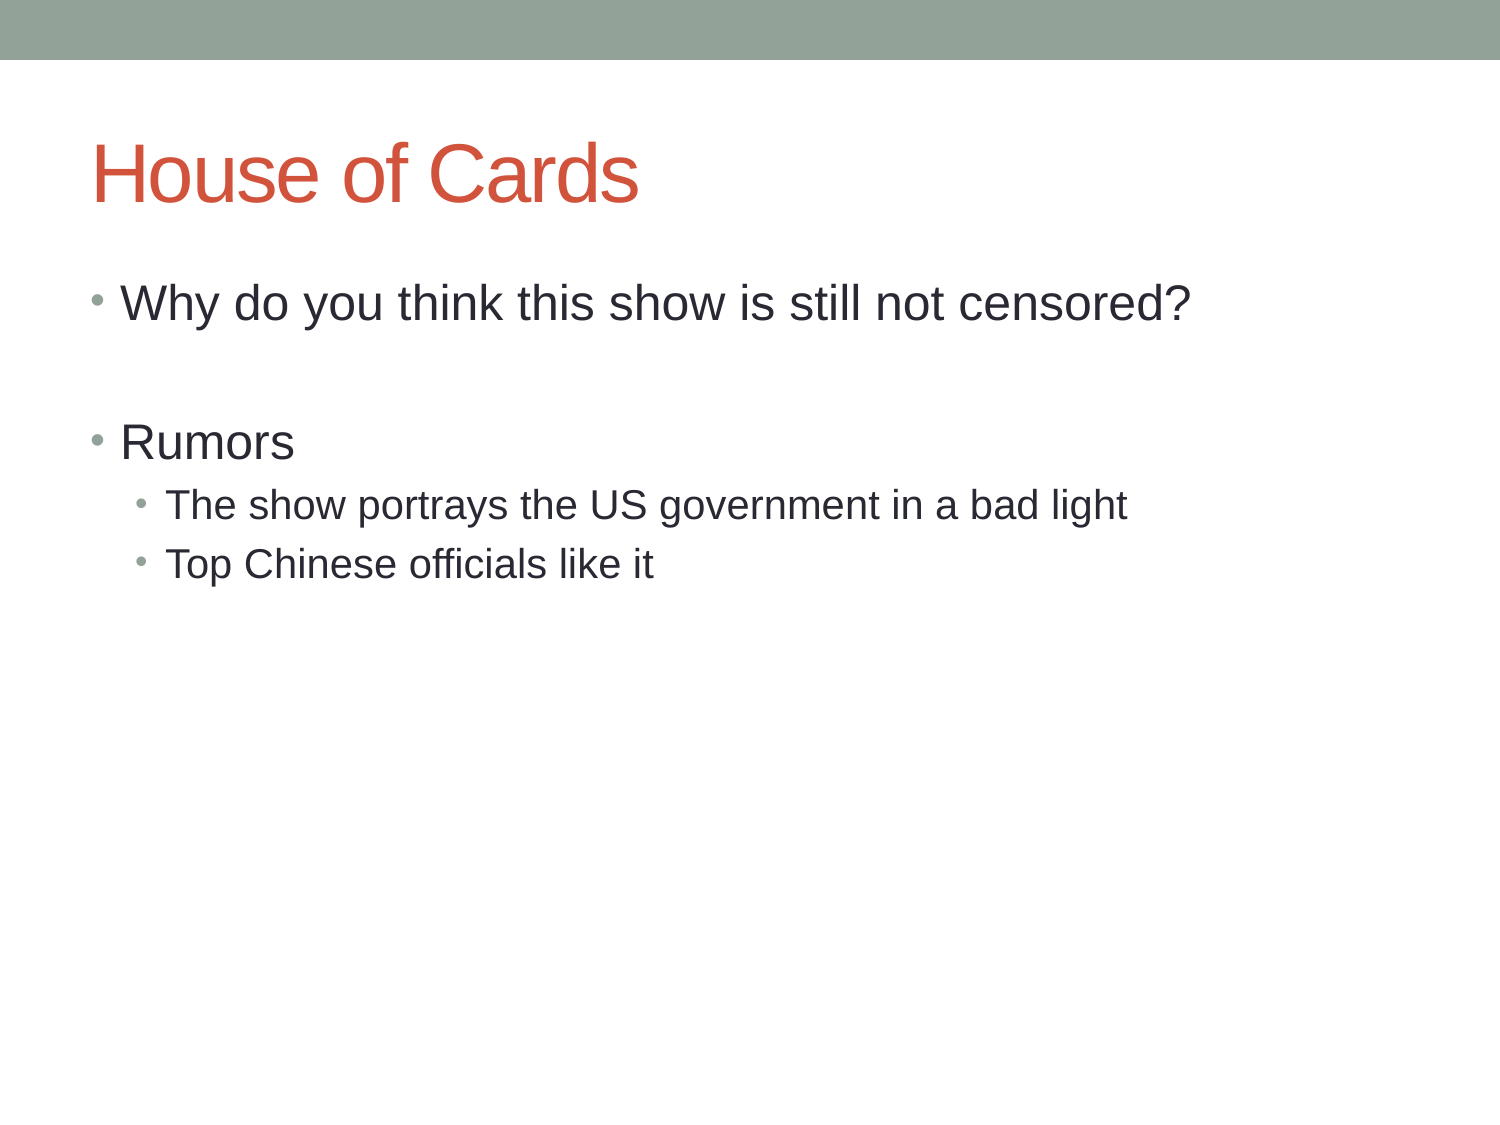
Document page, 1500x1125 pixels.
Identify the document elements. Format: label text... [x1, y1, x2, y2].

list Why do you think this show is still not censored? Rumors The show portrays the US government in a bad light Top Chinese officials like it [75, 262, 1425, 1063]
title House of Cards [75, 87, 1425, 250]
